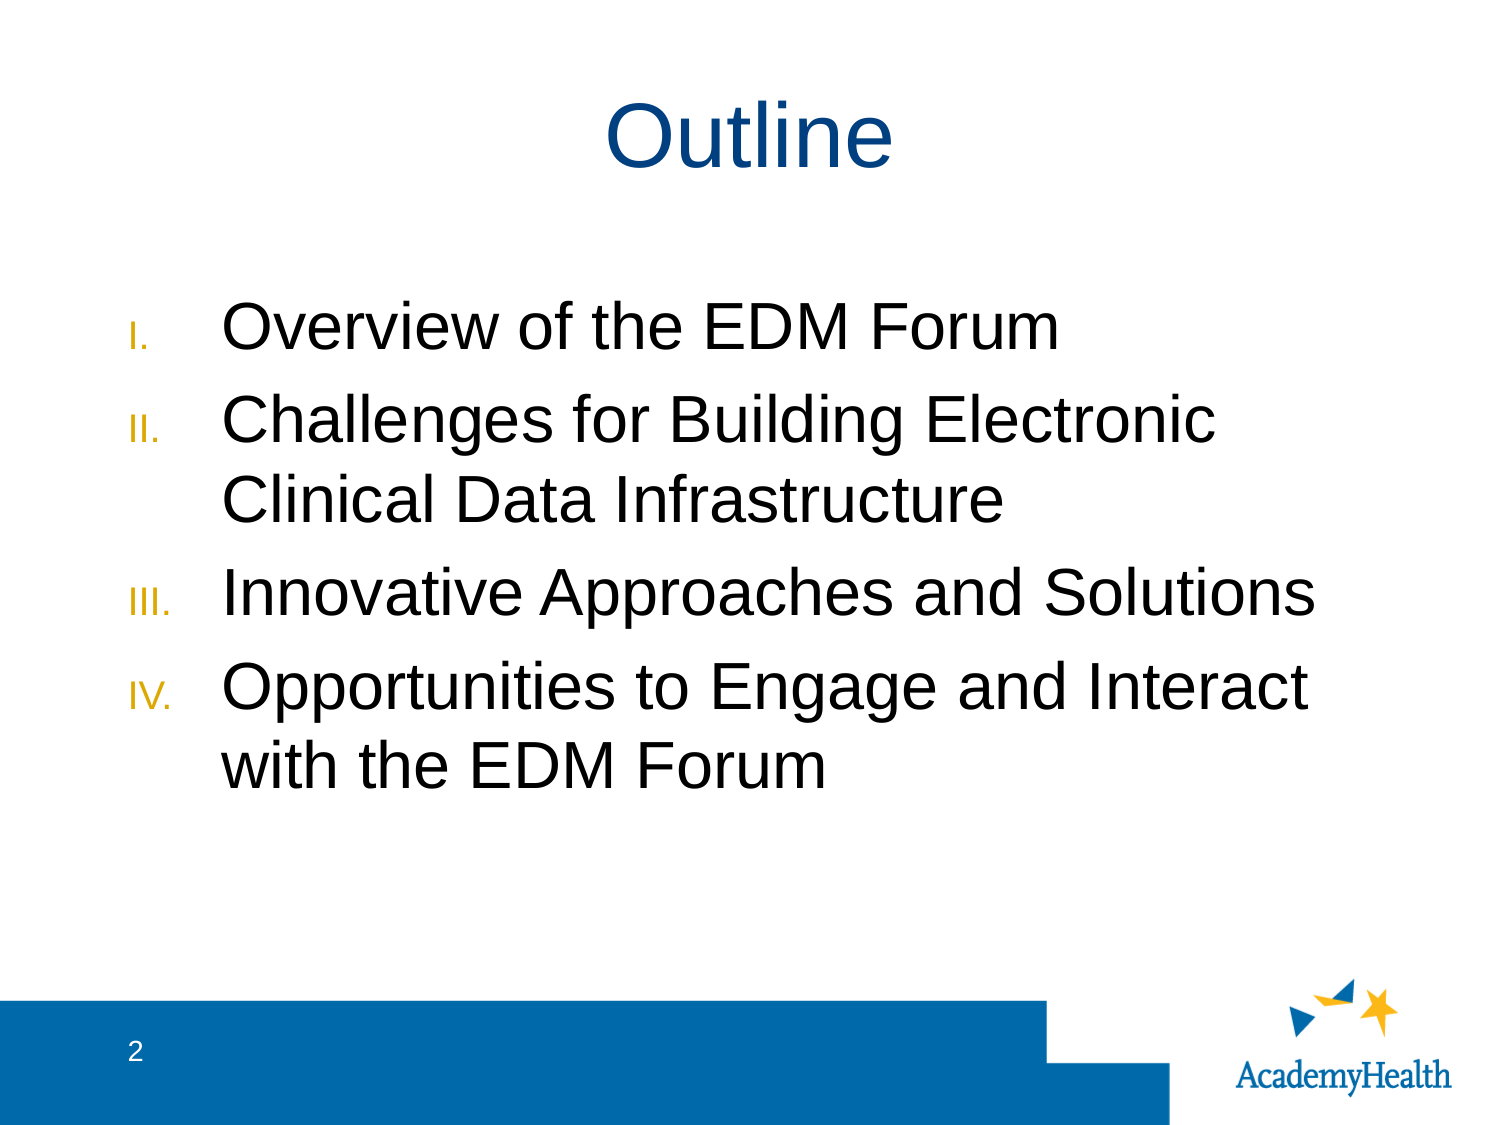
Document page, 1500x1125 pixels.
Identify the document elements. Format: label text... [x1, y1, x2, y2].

text_box 2 [112, 1025, 463, 1104]
picture [0, 0, 1500, 1125]
title Outline [112, 37, 1388, 226]
list Overview of the EDM Forum Challenges for Building Electronic Clinical Data Infrastructure Innovative Approaches and Solutions Opportunities to Engage and Interact with the EDM Forum [112, 274, 1388, 1001]
